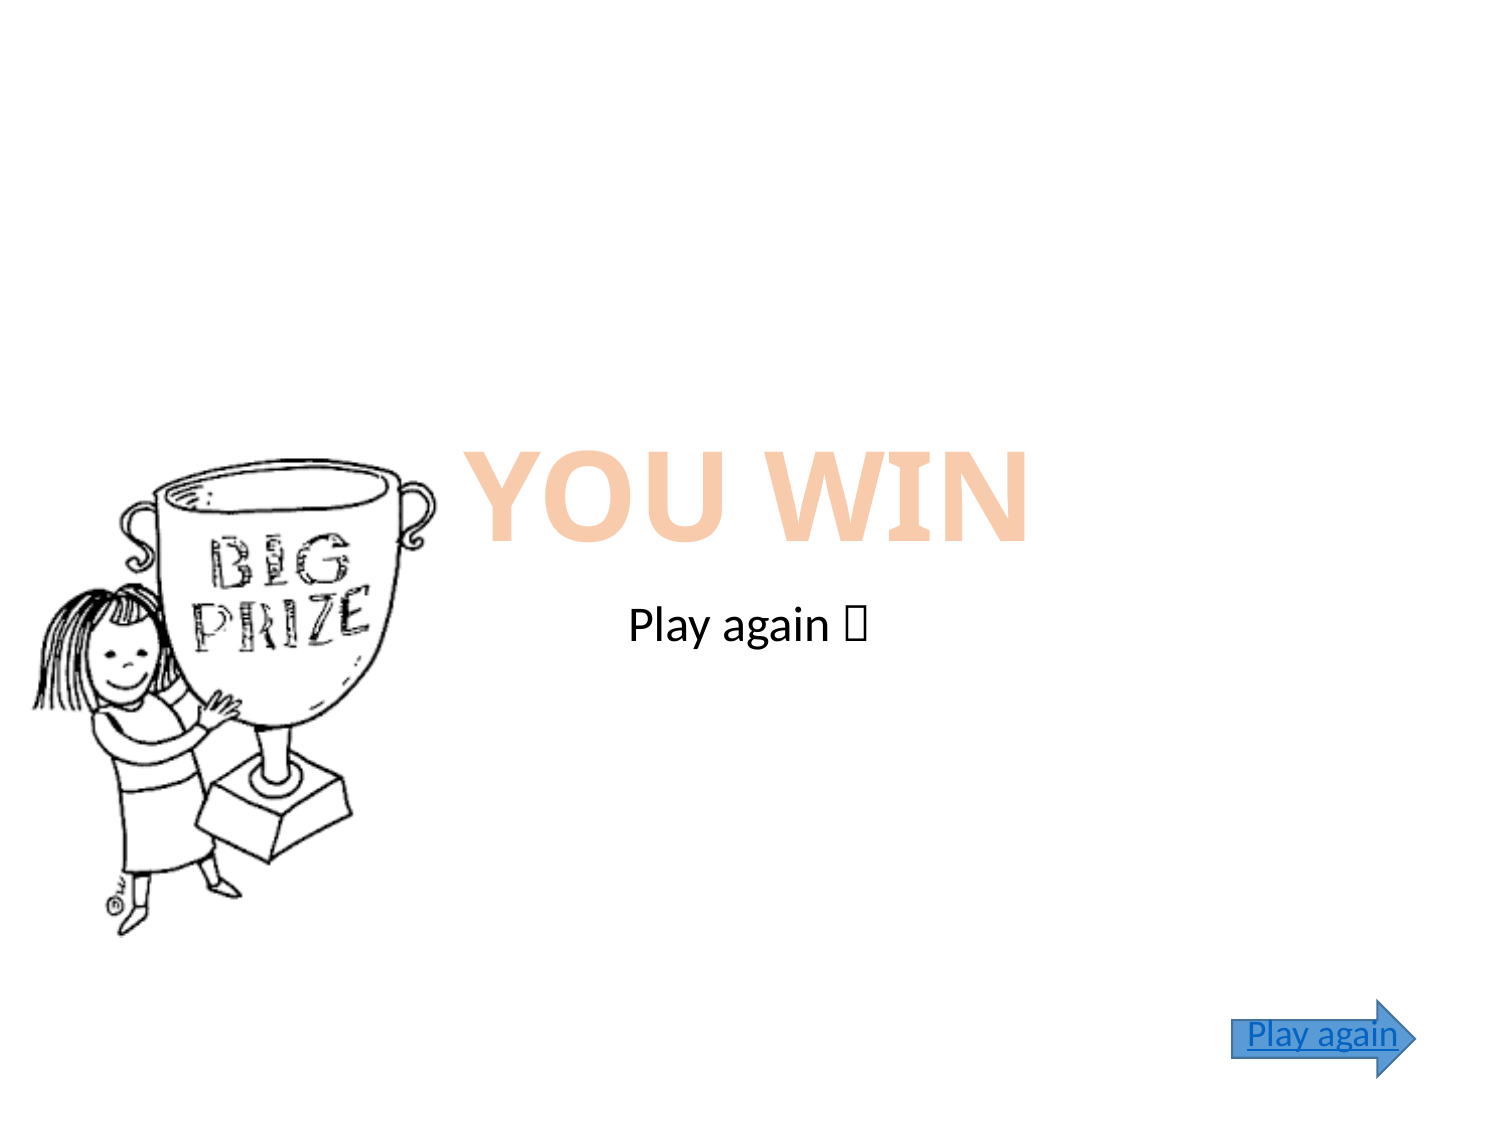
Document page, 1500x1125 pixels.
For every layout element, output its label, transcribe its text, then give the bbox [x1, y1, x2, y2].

text_box Play again [1232, 1001, 1433, 1061]
picture [23, 455, 446, 938]
subtitle Play again  [446, 590, 1313, 863]
title YOU WIN [112, 184, 1388, 576]
text_box [1376, 1061, 1395, 1080]
